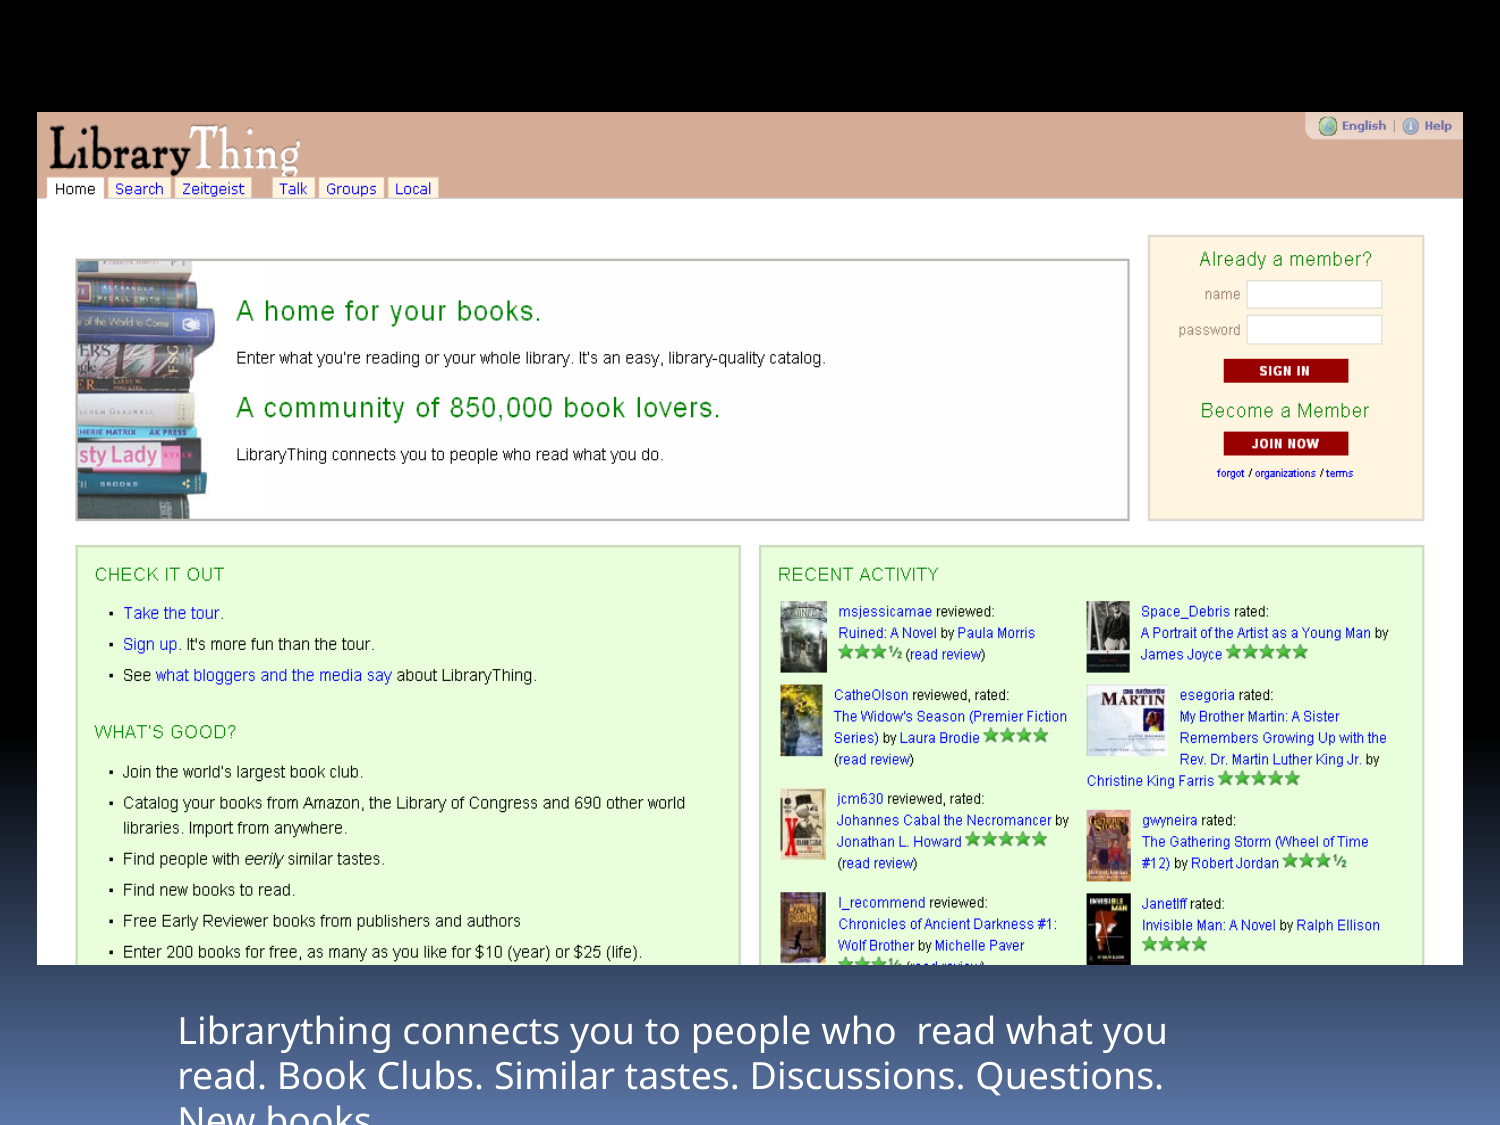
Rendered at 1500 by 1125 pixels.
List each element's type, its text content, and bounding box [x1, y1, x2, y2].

text_box Librarything connects you to people who read what you read. Book Clubs. Similar tastes. Discussions. Questions. New books. [162, 999, 1275, 1125]
picture [36, 111, 1463, 966]
